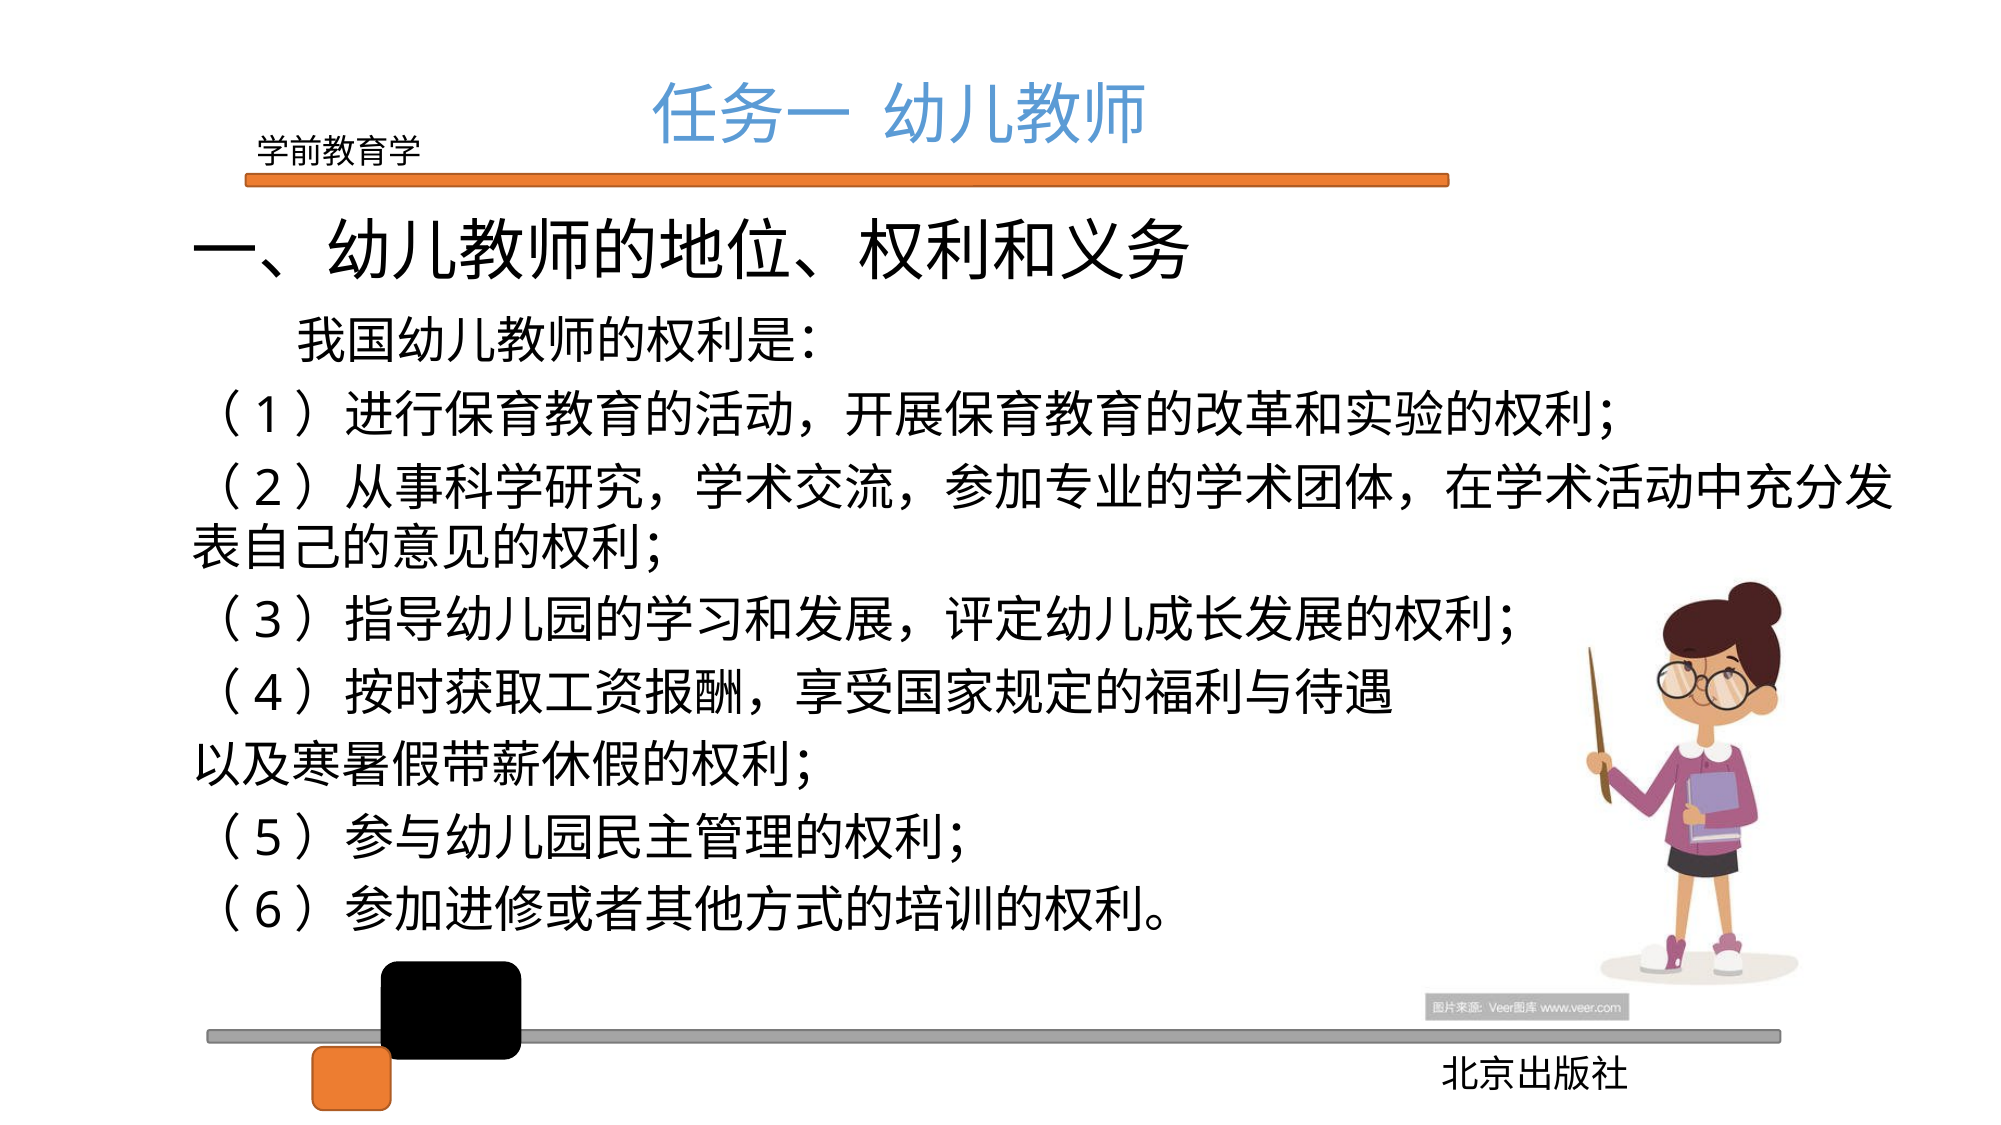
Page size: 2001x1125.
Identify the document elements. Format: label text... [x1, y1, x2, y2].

text_box 一、幼儿教师的地位、权利和义务 我国幼儿教师的权利是： （1）进行保育教育的活动，开展保育教育的改革和实验的权利； （2）从事科学研究，学术交流，参加专业的学术团体，在学术活动中充分发表自己的意见的权利； （3）指导幼儿园的学习和发展，评定幼儿成长发展的权利； （4）按时获取工资报酬，享受国家规定的福利与待遇 以及寒暑假带薪休假的权利； （5）参与幼儿园民主管理的权利； （6）参加进修或者其他方式的培训的权利。 [176, 200, 1942, 946]
text_box 任务一 幼儿教师 [636, 64, 1164, 160]
picture [1421, 482, 1964, 1026]
